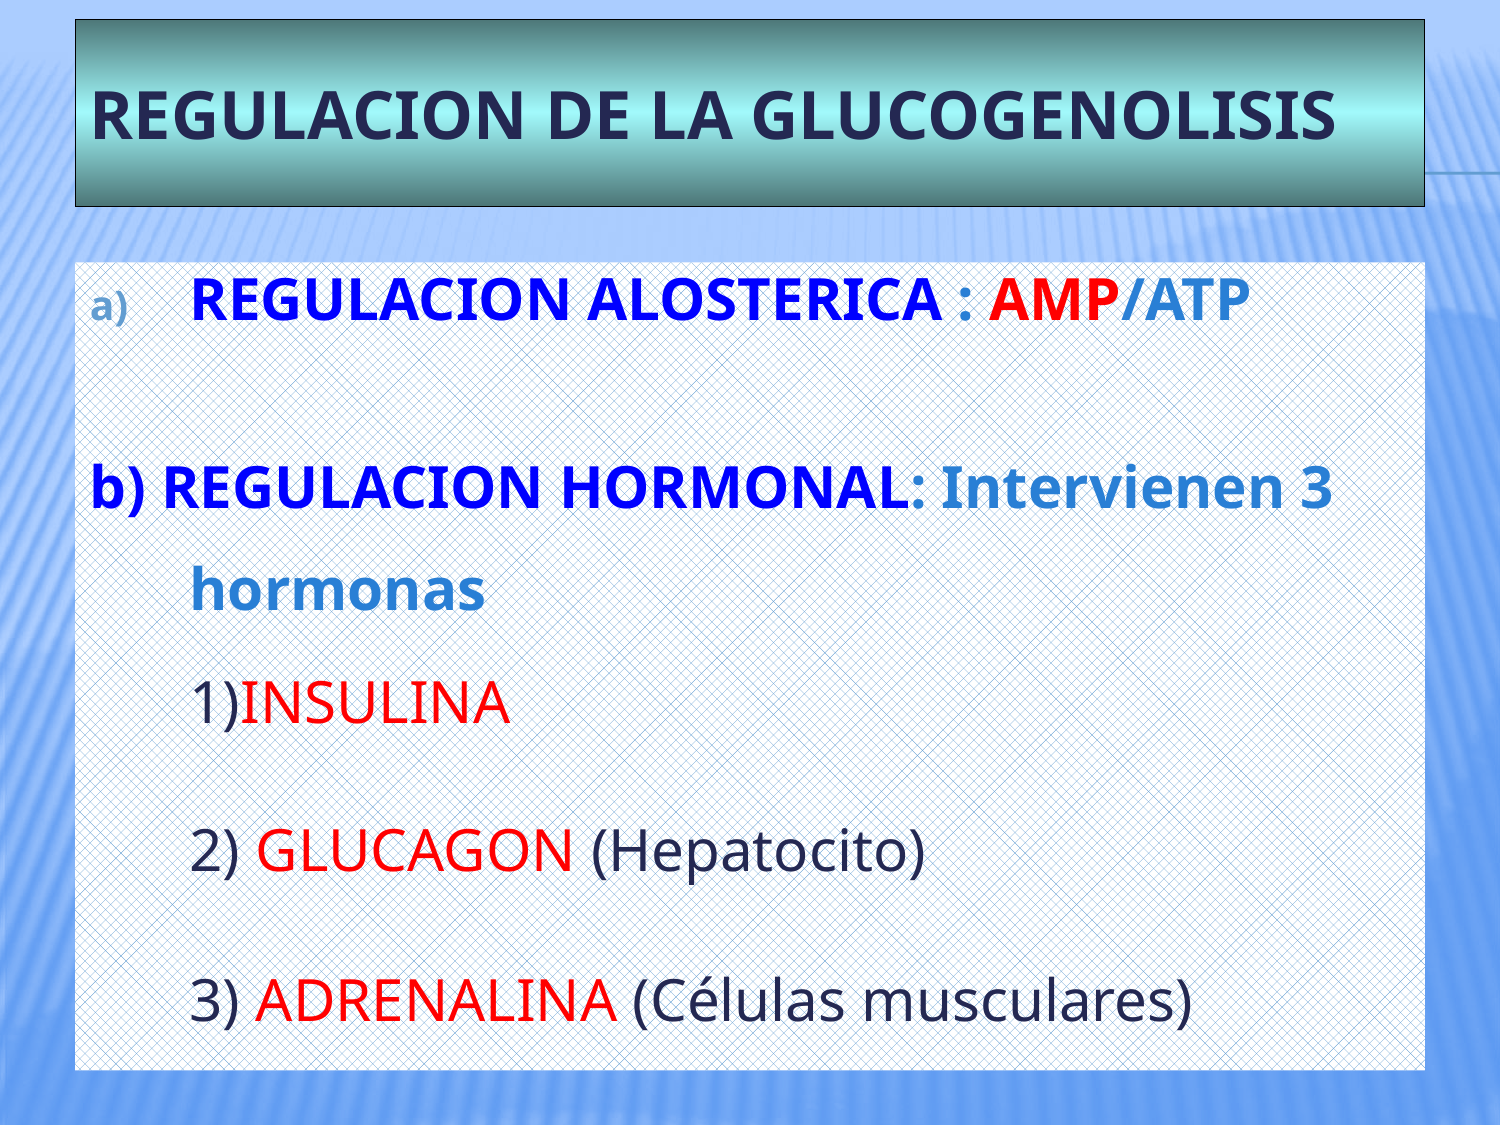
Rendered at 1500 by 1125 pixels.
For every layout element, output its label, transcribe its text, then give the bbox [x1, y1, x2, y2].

title REGULACION DE LA GLUCOGENOLISIS [75, 19, 1425, 207]
list REGULACION ALOSTERICA : AMP/ATP b) REGULACION HORMONAL: Intervienen 3 hormonas 1)INSULINA 2) GLUCAGON (Hepatocito) 3) ADRENALINA (Células musculares) [75, 262, 1425, 1071]
